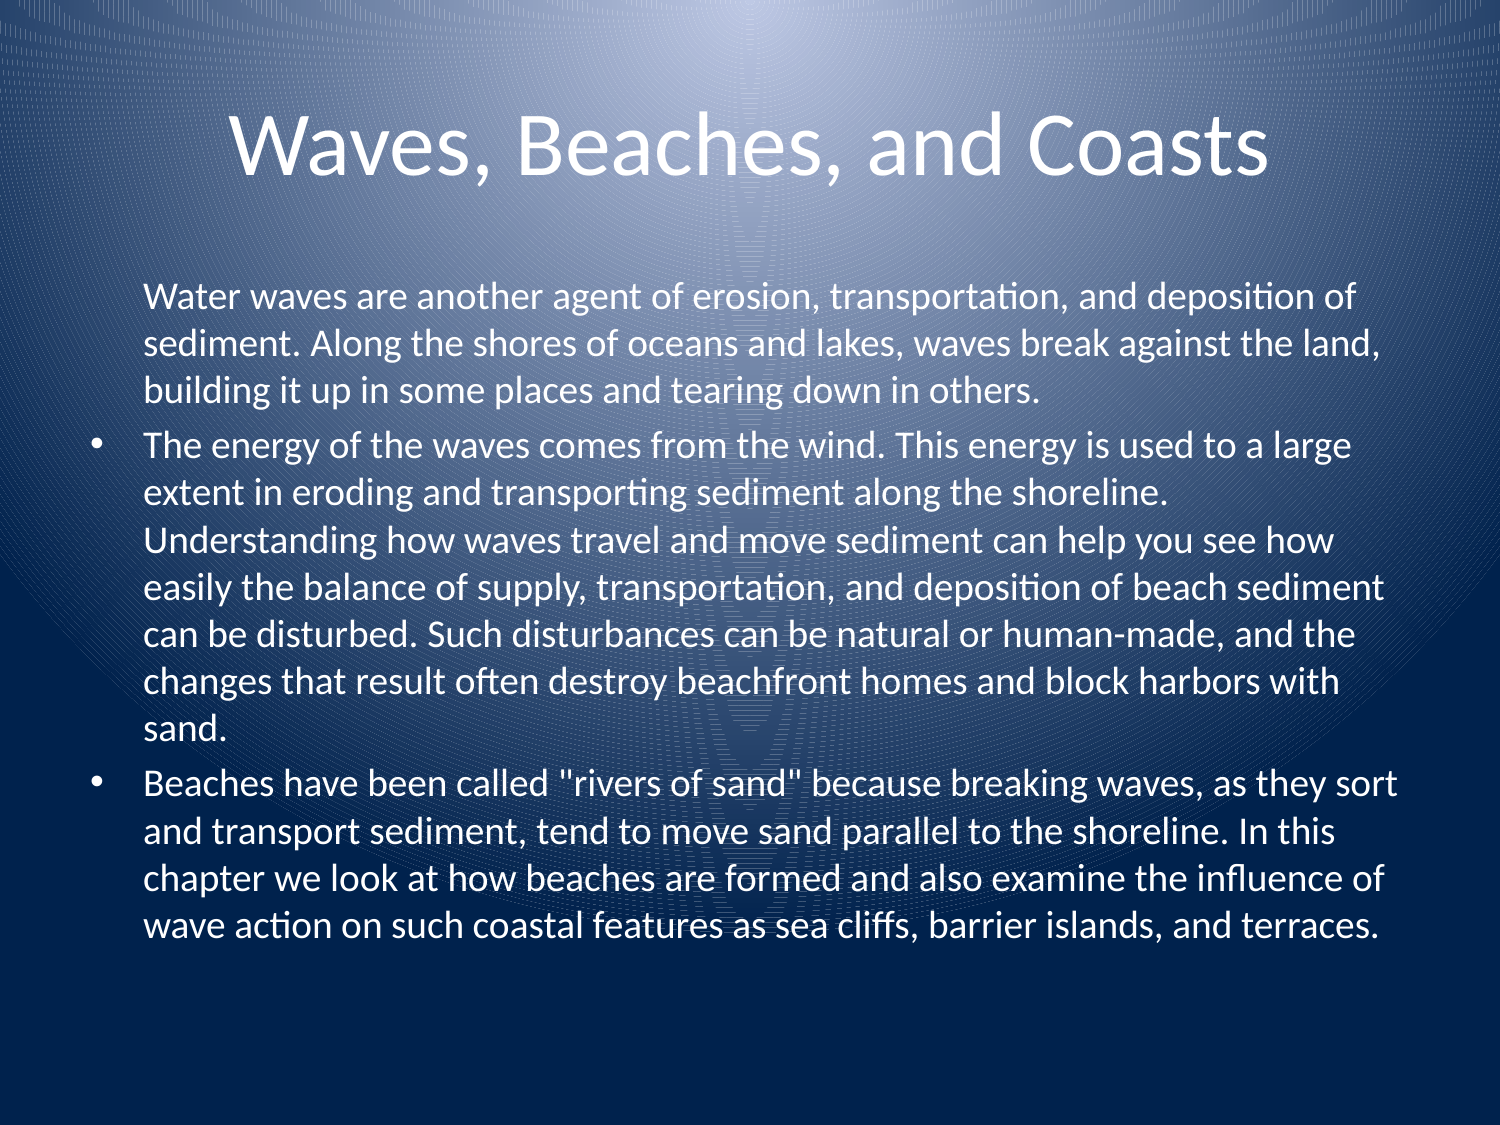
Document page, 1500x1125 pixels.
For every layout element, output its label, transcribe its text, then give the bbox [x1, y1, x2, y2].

title Waves, Beaches, and Coasts [75, 45, 1425, 233]
list Water waves are another agent of erosion, transportation, and deposition of sediment. Along the shores of oceans and lakes, waves break against the land, building it up in some places and tearing down in others. The energy of the waves comes from the wind. This energy is used to a large extent in eroding and transporting sediment along the shoreline. Understanding how waves travel and move sediment can help you see how easily the balance of supply, transportation, and deposition of beach sediment can be disturbed. Such disturbances can be natural or human-made, and the changes that result often destroy beachfront homes and block harbors with sand. Beaches have been called "rivers of sand" because breaking waves, as they sort and transport sediment, tend to move sand parallel to the shoreline. In this chapter we look at how beaches are formed and also examine the influence of wave action on such coastal features as sea cliffs, barrier islands, and terraces. [75, 262, 1425, 1005]
